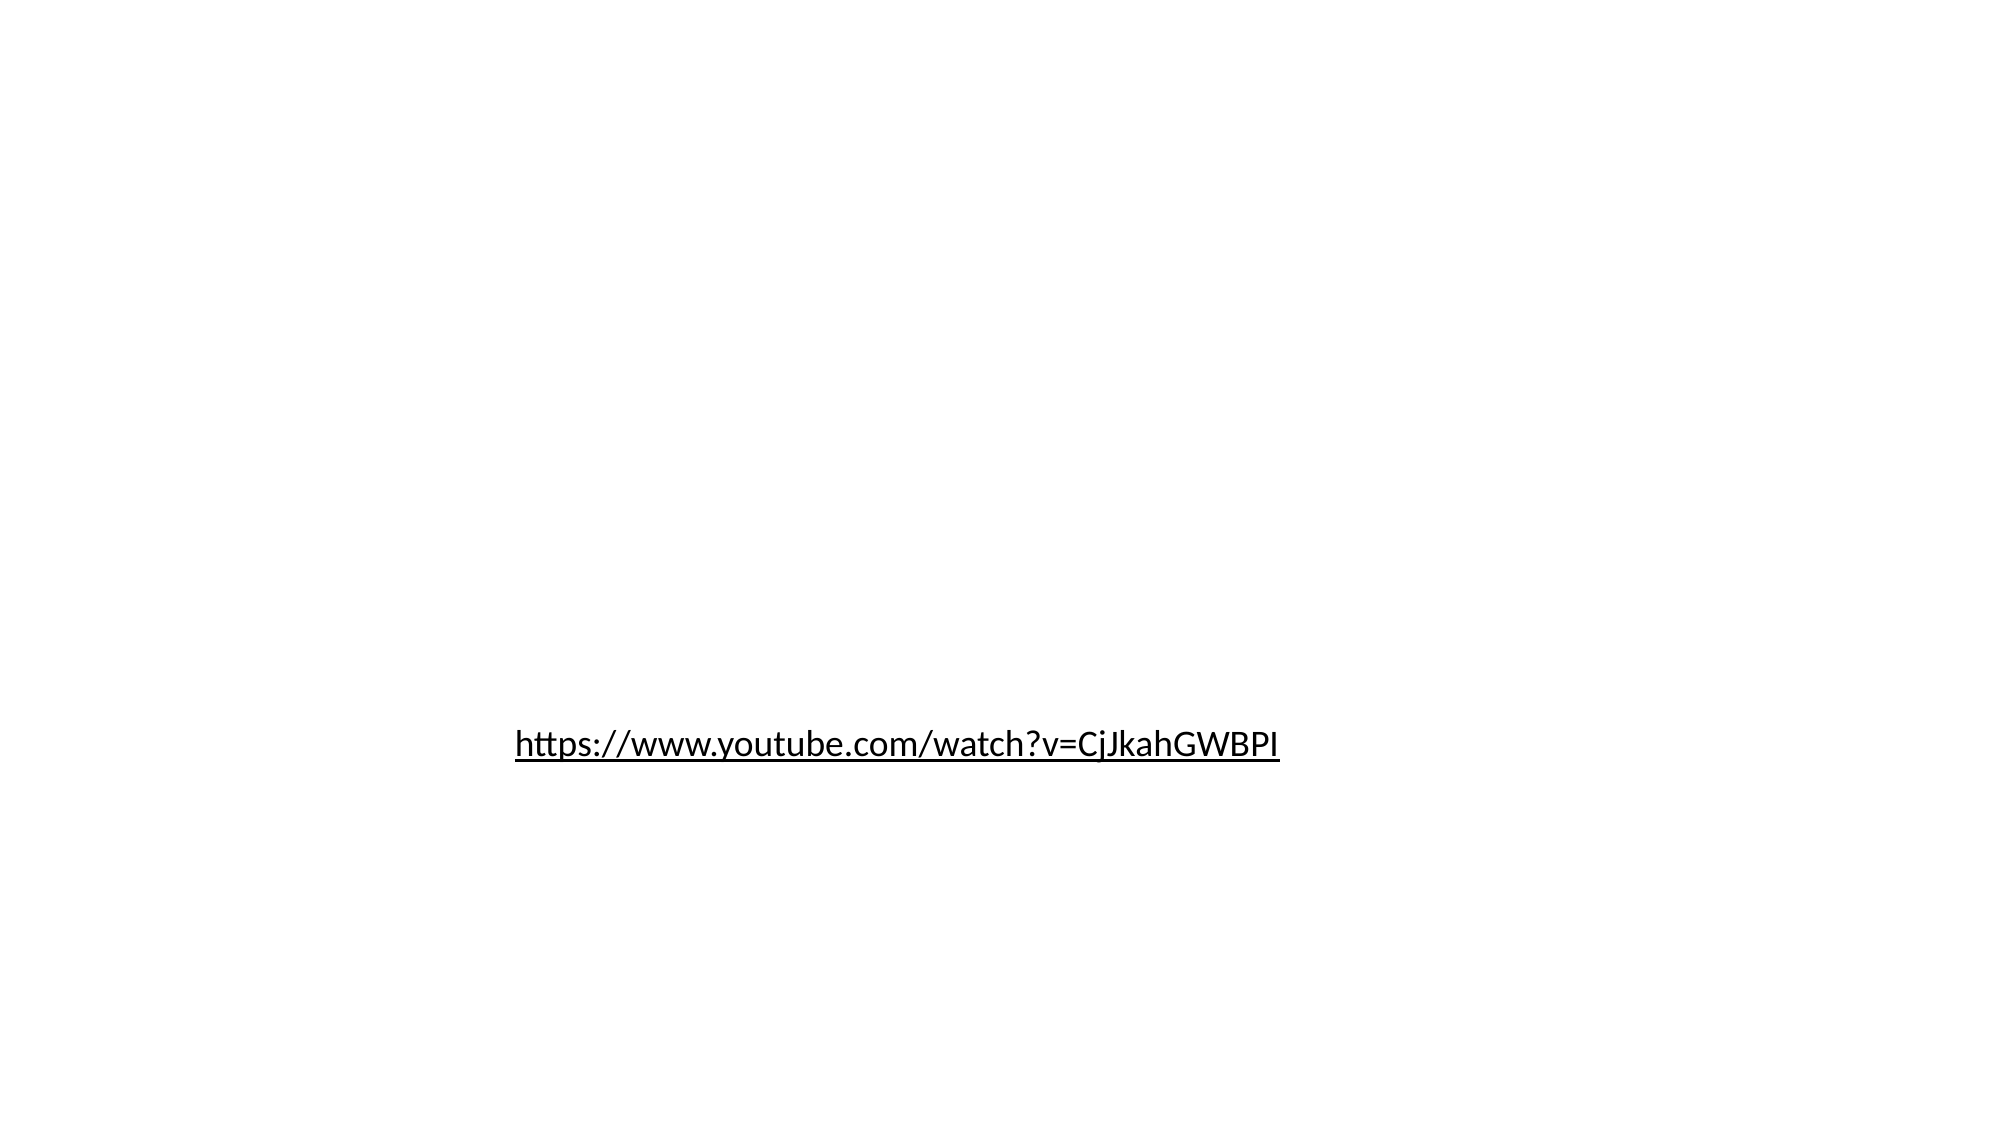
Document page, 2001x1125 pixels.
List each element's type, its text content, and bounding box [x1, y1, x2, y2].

text_box https://www.youtube.com/watch?v=CjJkahGWBPI [500, 711, 1500, 772]
